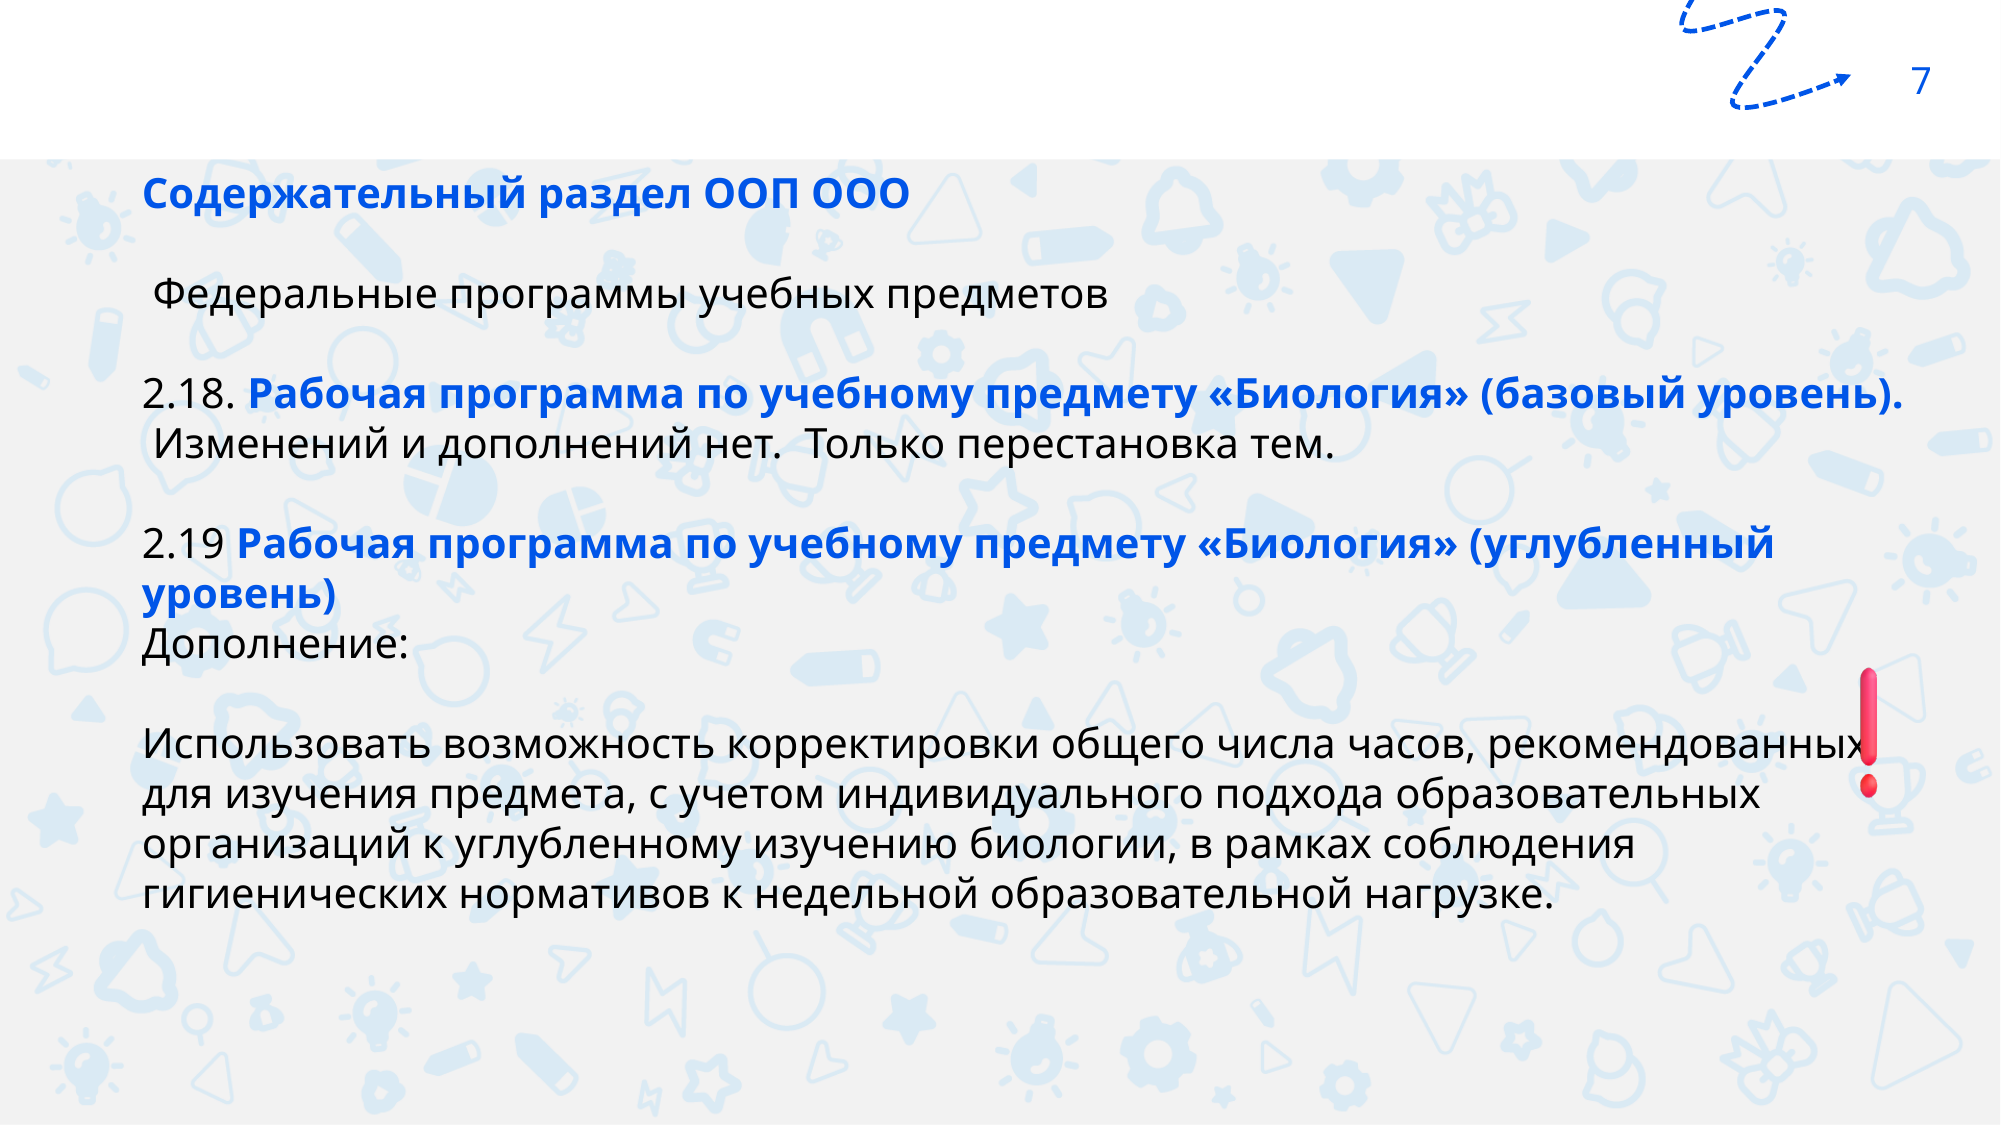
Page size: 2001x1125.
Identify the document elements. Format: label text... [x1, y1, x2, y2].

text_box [0, 0, 2000, 160]
text_box Содержательный раздел ООП ООО Федеральные программы учебных предметов 2.18. Рабочая программа по учебному предмету «Биология» (базовый уровень). Изменений и дополнений нет. Только перестановка тем. 2.19 Рабочая программа по учебному предмету «Биология» (углубленный уровень) Дополнение: Использовать возможность корректировки общего числа часов, рекомендованных для изучения предмета, с учетом индивидуального подхода образовательных организаций к углубленному изучению биологии, в рамках соблюдения гигиенических нормативов к недельной образовательной нагрузке. [127, 160, 1922, 1075]
picture [0, 0, 2001, 1125]
